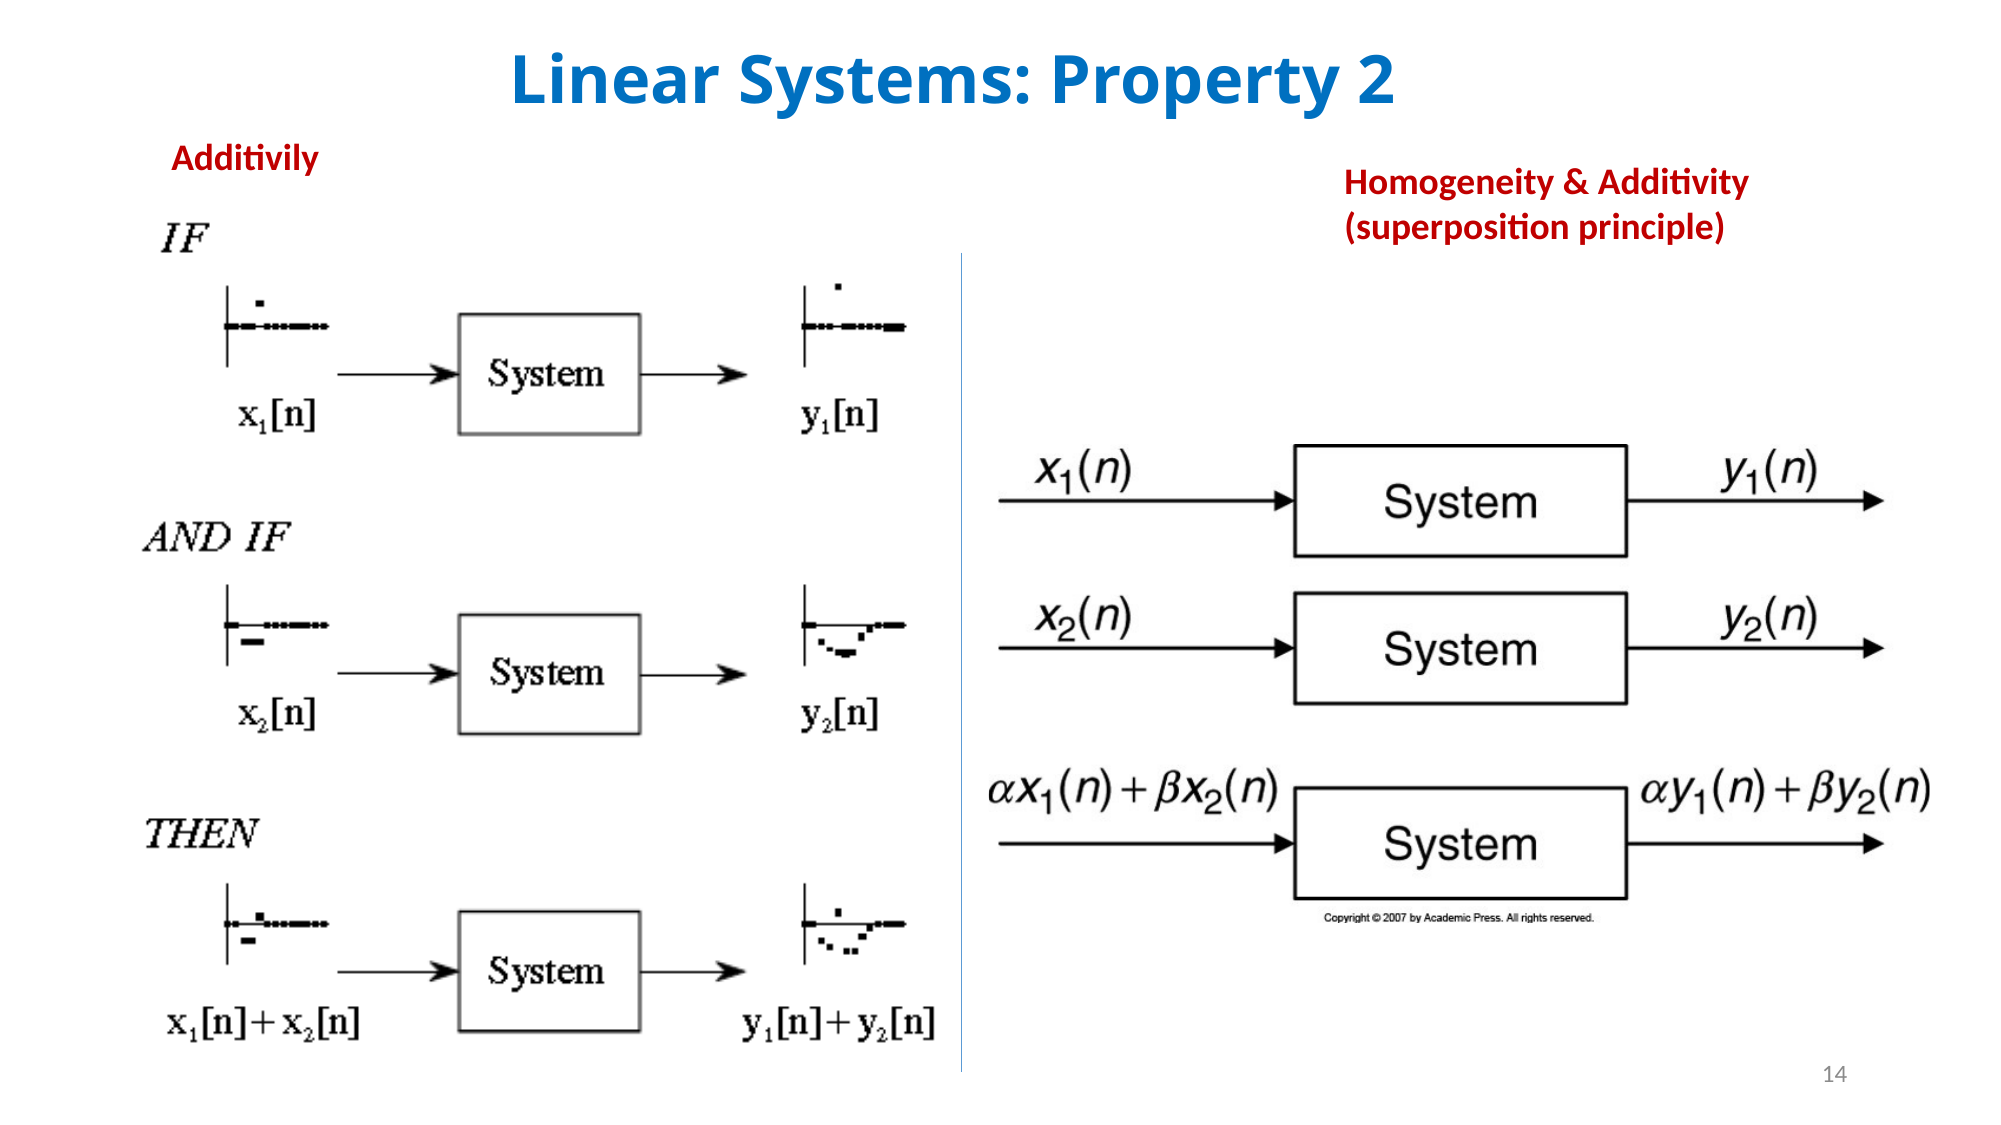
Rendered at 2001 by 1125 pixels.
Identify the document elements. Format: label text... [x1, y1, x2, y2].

text_box Additivily [156, 125, 335, 186]
picture [105, 209, 1930, 1072]
text_box Linear Systems: Property 2 [494, 29, 1429, 125]
slide_number 14 [1412, 1042, 1863, 1103]
text_box Homogeneity & Additivity (superposition principle) [1329, 149, 1765, 254]
